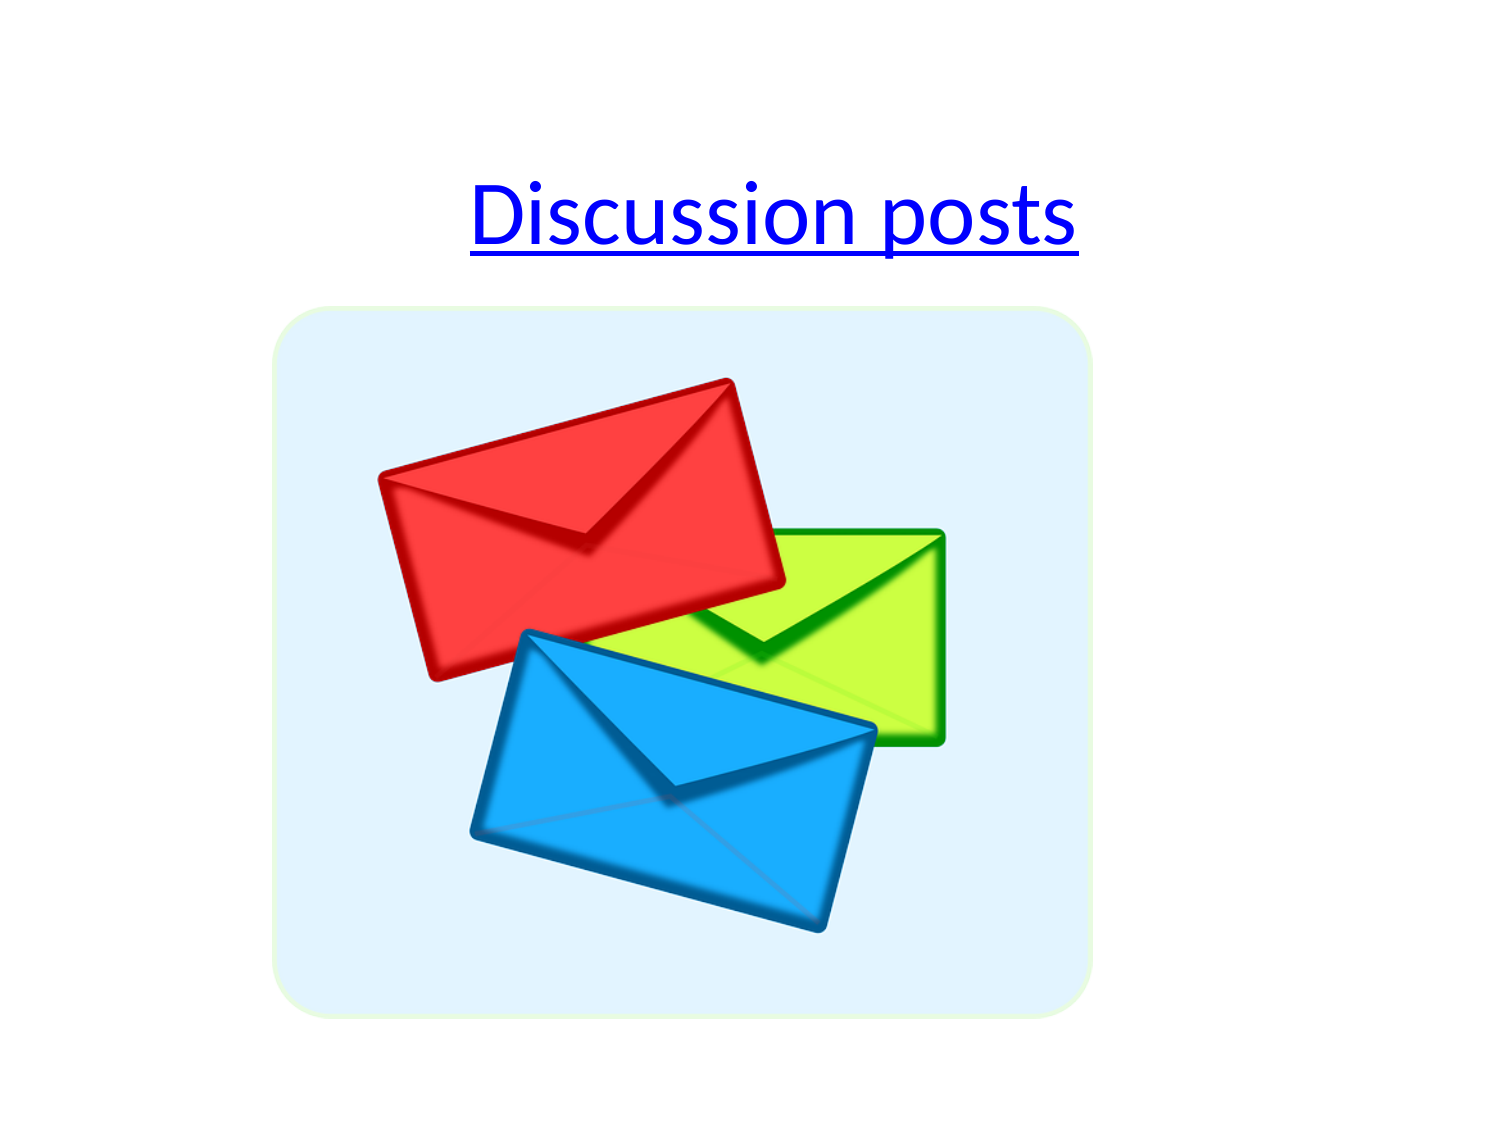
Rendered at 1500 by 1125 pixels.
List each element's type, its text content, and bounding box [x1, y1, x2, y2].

title Discussion posts [349, 137, 1199, 279]
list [272, 306, 1093, 1020]
